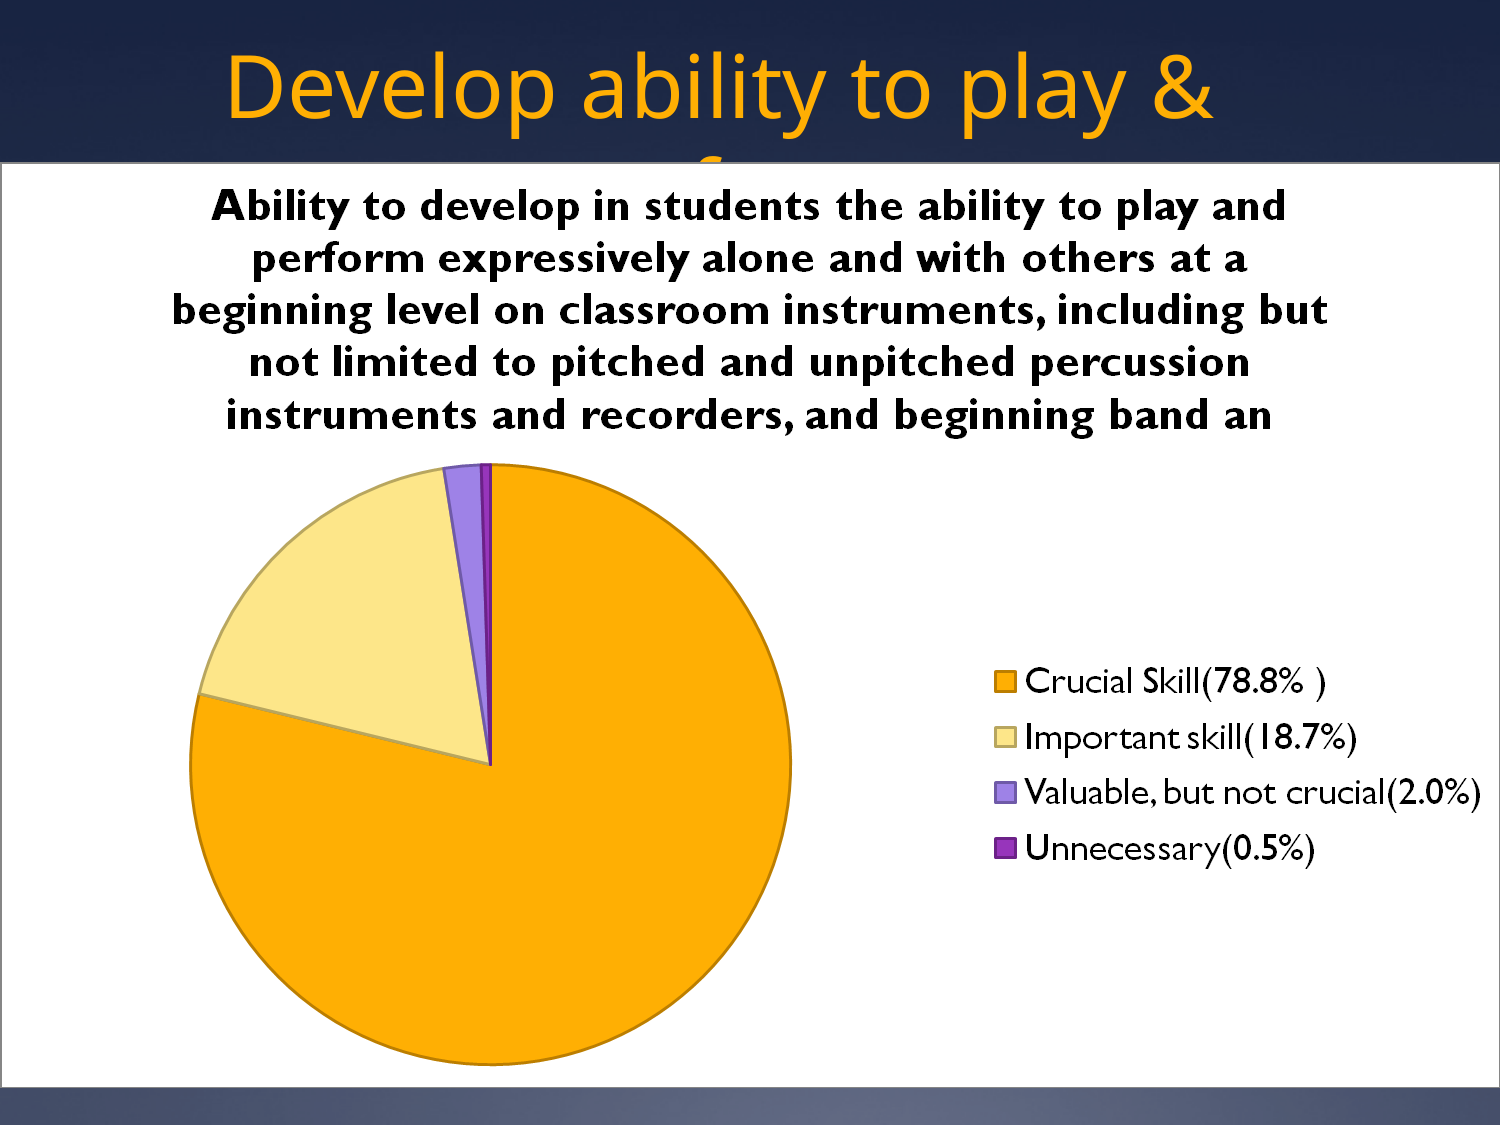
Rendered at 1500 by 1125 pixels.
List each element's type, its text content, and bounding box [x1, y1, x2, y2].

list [0, 161, 1500, 1089]
title Develop ability to play & perform [38, 23, 1400, 160]
